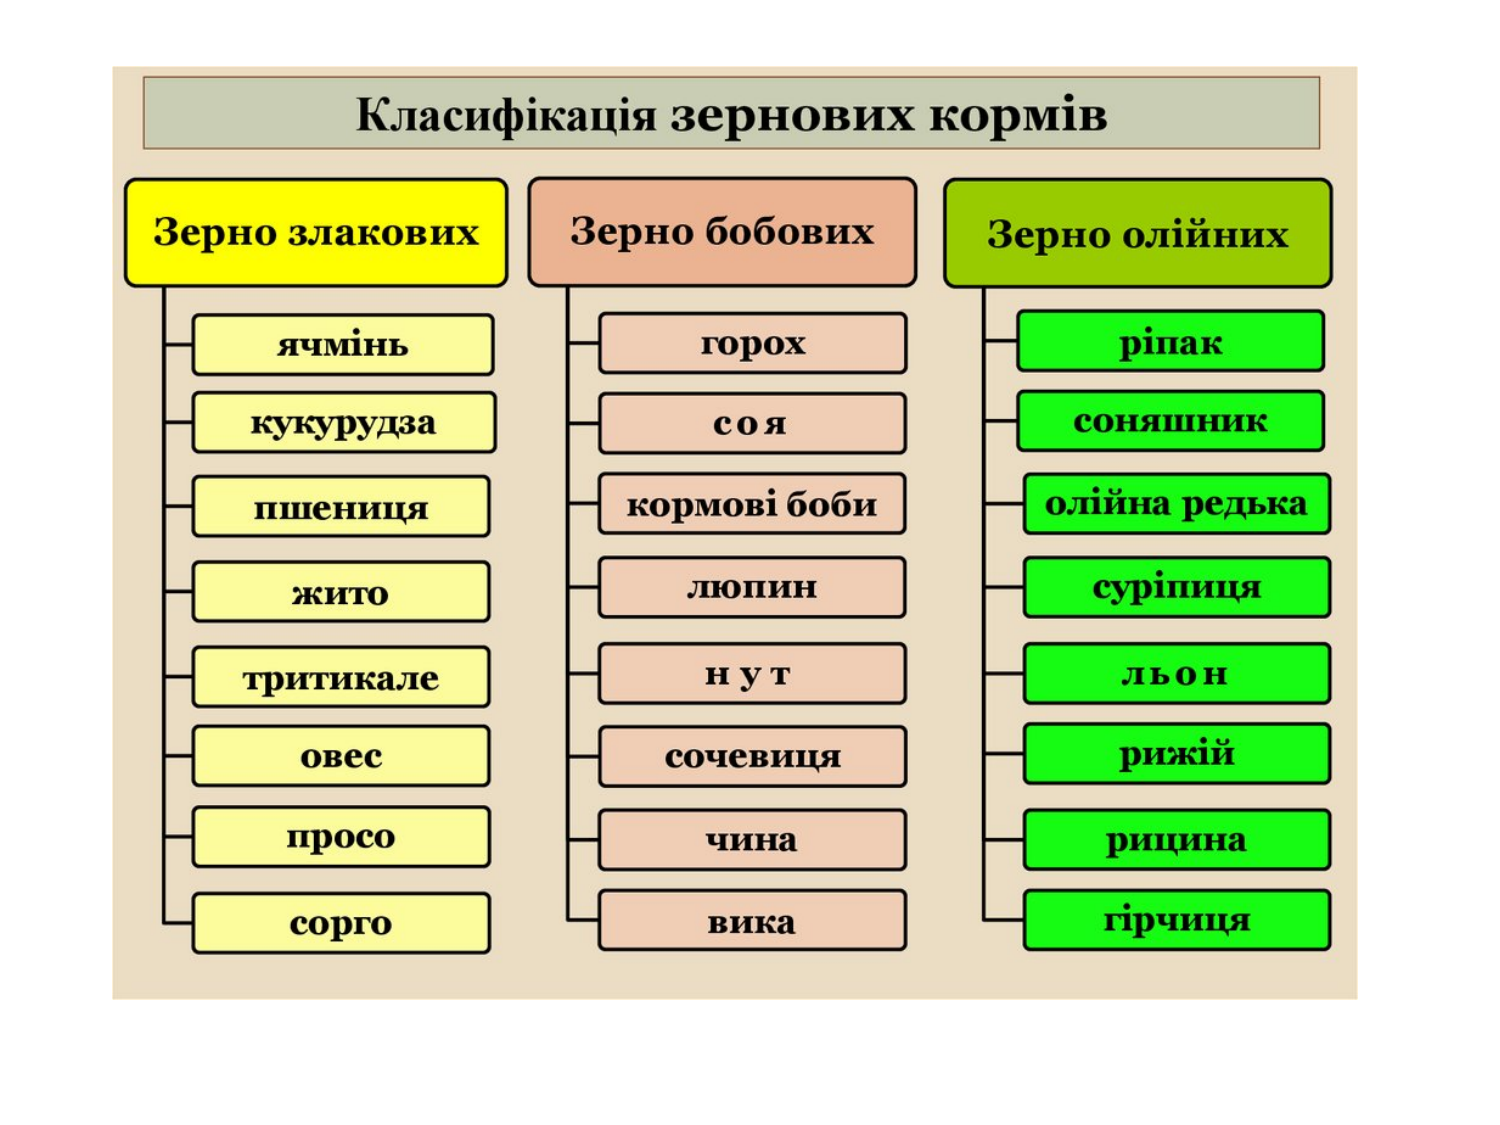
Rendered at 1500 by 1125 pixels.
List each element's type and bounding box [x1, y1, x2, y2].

picture [111, 66, 1359, 1000]
